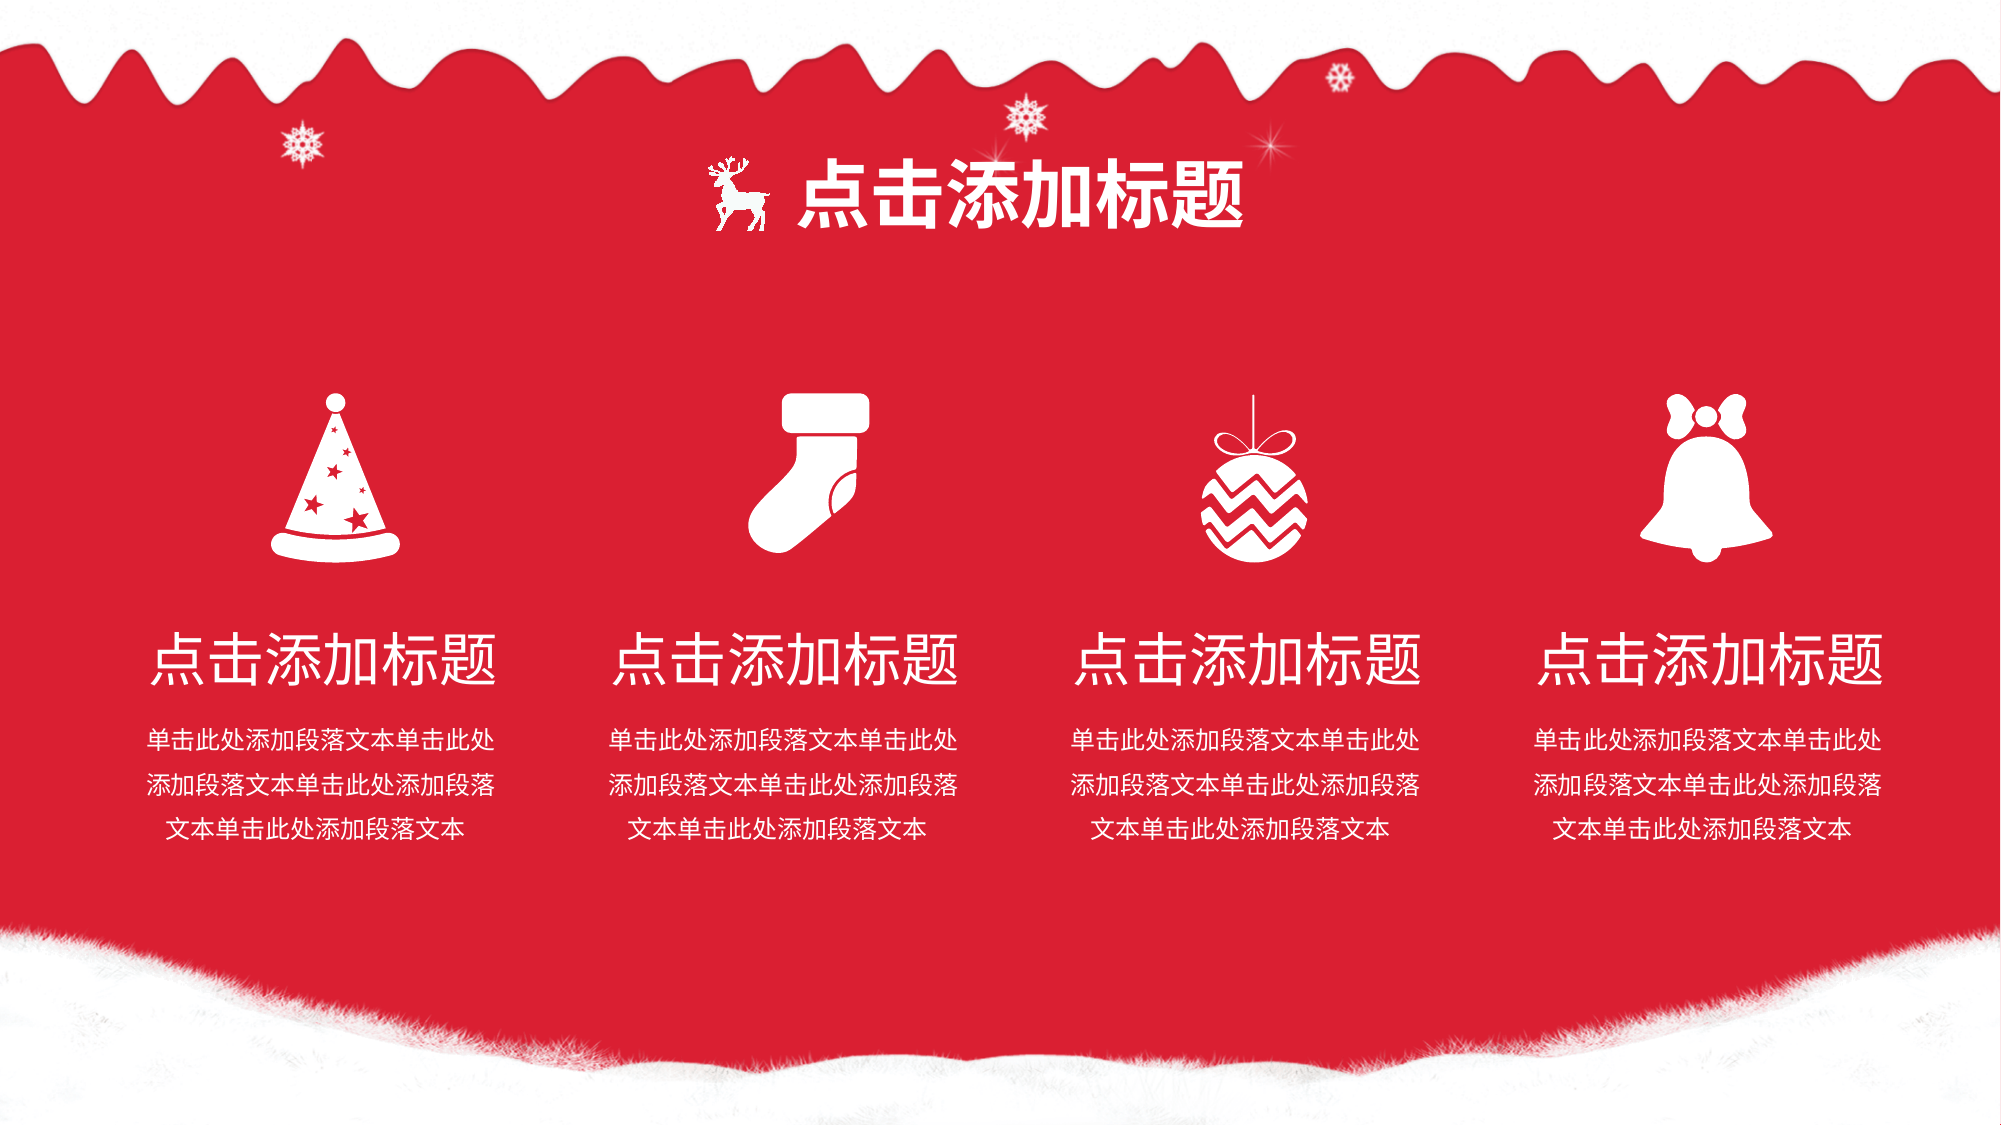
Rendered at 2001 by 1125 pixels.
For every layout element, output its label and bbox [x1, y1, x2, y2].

text_box [285, 413, 386, 535]
text_box [1045, 616, 1446, 847]
text_box [1200, 506, 1308, 543]
text_box [1640, 436, 1773, 563]
text_box [708, 140, 1298, 247]
text_box [121, 616, 521, 847]
text_box [583, 616, 984, 847]
text_box [1214, 394, 1296, 493]
text_box [1205, 528, 1301, 563]
text_box [325, 393, 346, 412]
picture [0, 0, 2001, 189]
text_box [1508, 616, 1909, 847]
text_box [781, 393, 870, 434]
text_box [1201, 478, 1308, 514]
text_box [271, 532, 400, 563]
text_box [1718, 394, 1747, 440]
picture [0, 866, 2001, 1125]
text_box [748, 436, 858, 553]
text_box [1666, 394, 1718, 440]
